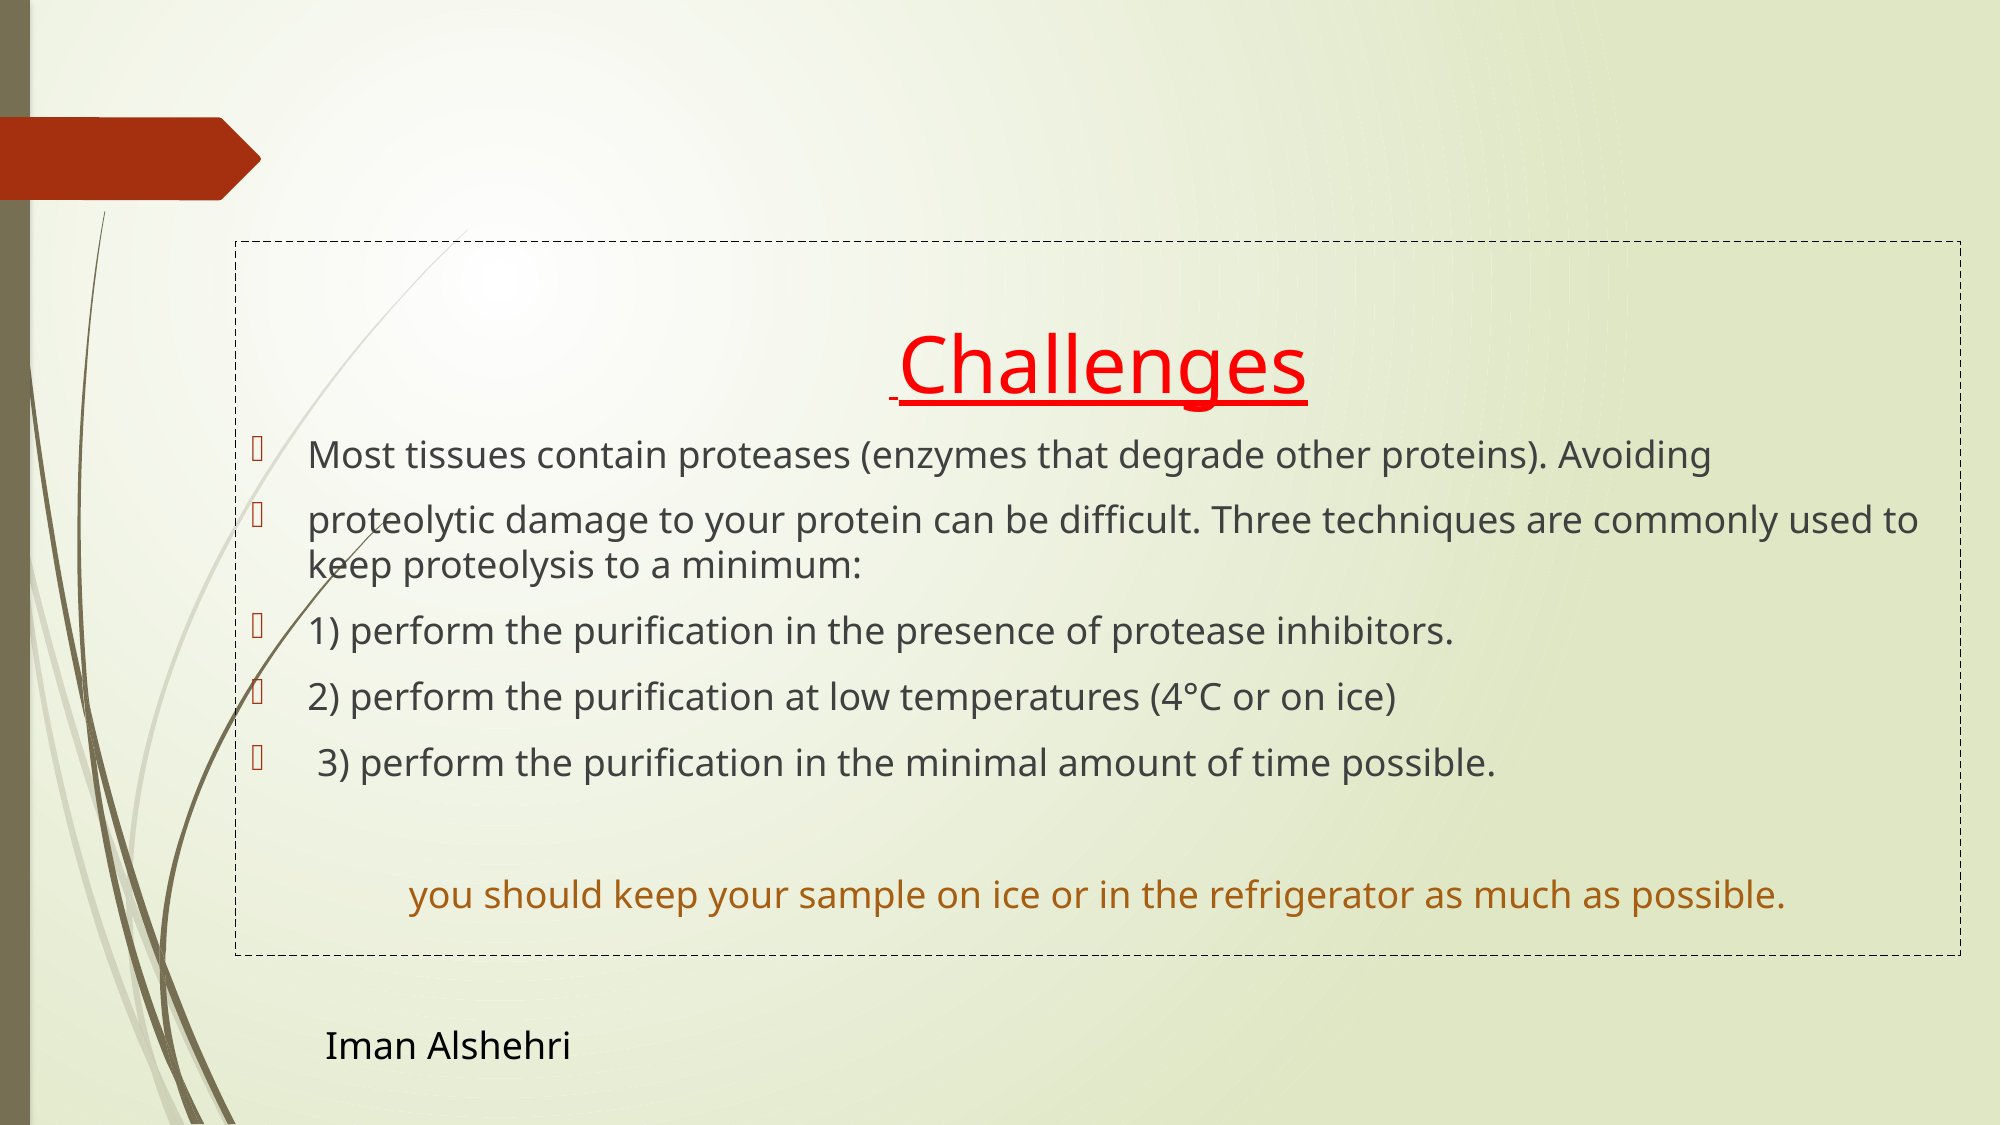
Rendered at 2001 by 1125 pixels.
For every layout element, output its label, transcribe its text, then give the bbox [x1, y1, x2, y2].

text_box Iman Alshehri [310, 1014, 587, 1075]
list Challenges Most tissues contain proteases (enzymes that degrade other proteins). Avoiding proteolytic damage to your protein can be difficult. Three techniques are commonly used to keep proteolysis to a minimum: 1) perform the purification in the presence of protease inhibitors. 2) perform the purification at low temperatures (4°C or on ice) 3) perform the purification in the minimal amount of time possible. you should keep your sample on ice or in the refrigerator as much as possible. [235, 241, 1961, 956]
